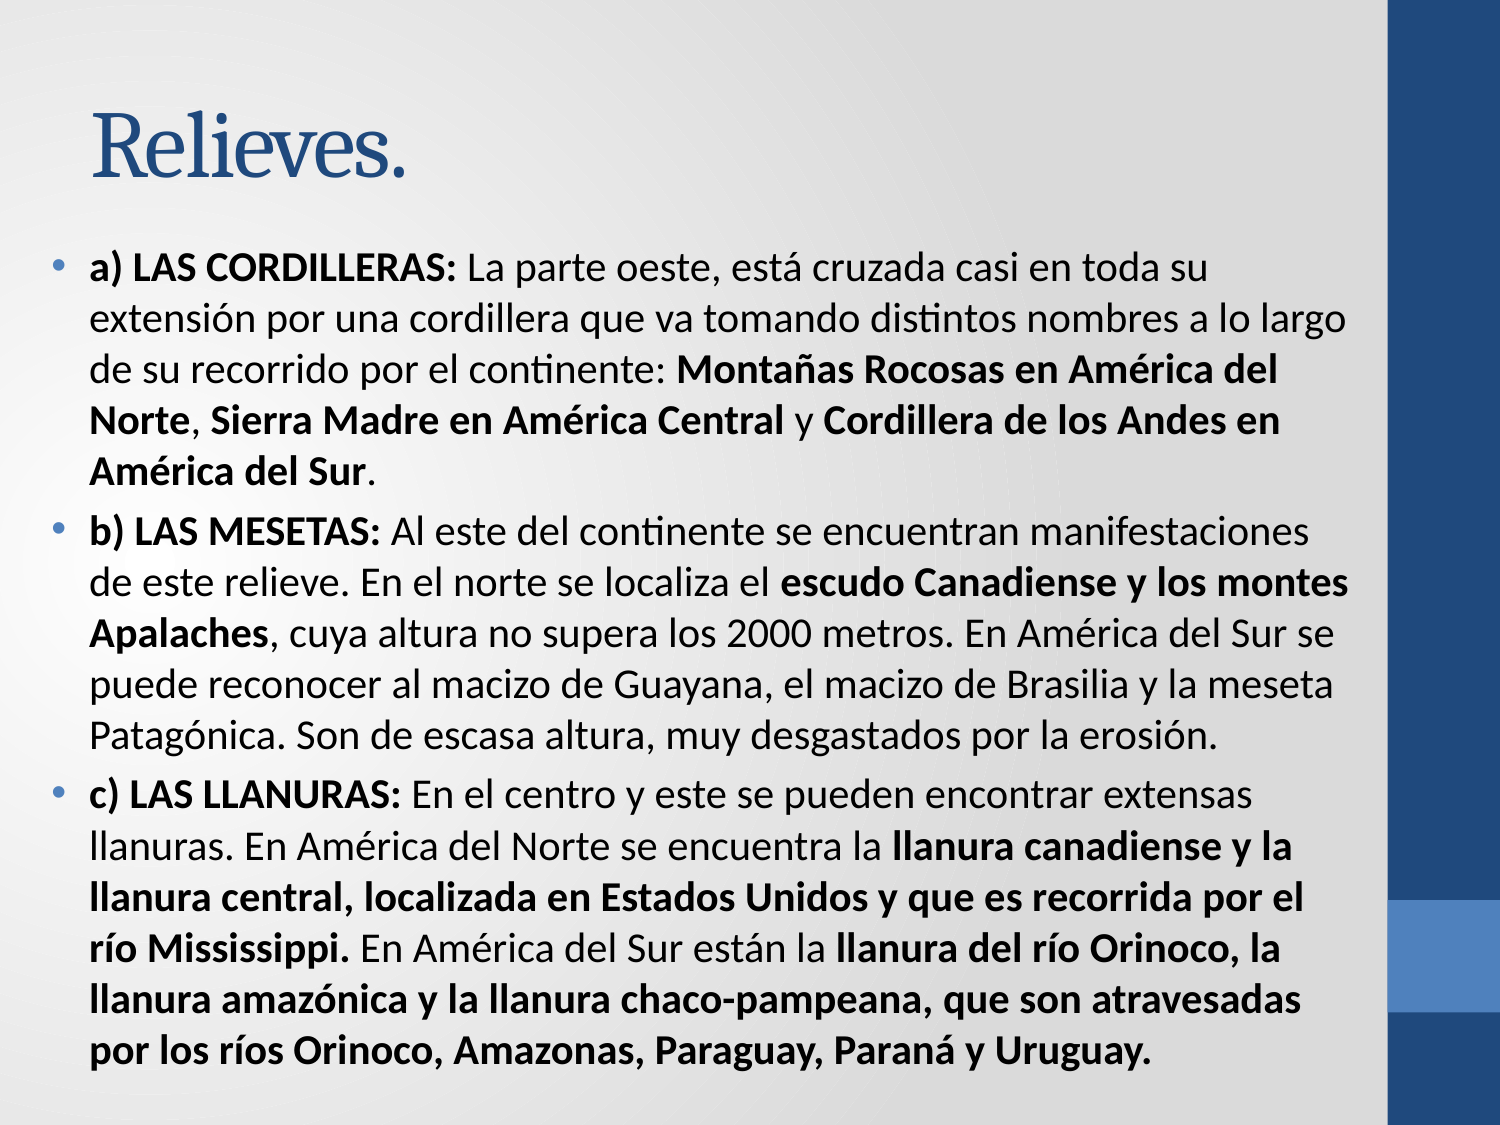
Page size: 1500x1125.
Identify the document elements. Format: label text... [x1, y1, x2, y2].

title Relieves. [75, 45, 1325, 231]
list a) LAS CORDILLERAS: La parte oeste, está cruzada casi en toda su extensión por una cordillera que va tomando distintos nombres a lo largo de su recorrido por el continente: Montañas Rocosas en América del Norte, Sierra Madre en América Central y Cordillera de los Andes en América del Sur. b) LAS MESETAS: Al este del continente se encuentran manifestaciones de este relieve. En el norte se localiza el escudo Canadiense y los montes Apalaches, cuya altura no supera los 2000 metros. En América del Sur se puede reconocer al macizo de Guayana, el macizo de Brasilia y la meseta Patagónica. Son de escasa altura, muy desgastados por la erosión. c) LAS LLANURAS: En el centro y este se pueden encontrar extensas llanuras. En América del Norte se encuentra la llanura canadiense y la llanura central, localizada en Estados Unidos y que es recorrida por el río Mississippi. En América del Sur están la llanura del río Orinoco, la llanura amazónica y la llanura chaco-pampeana, que son atravesadas por los ríos Orinoco, Amazonas, Paraguay, Paraná y Uruguay. [17, 231, 1365, 1094]
